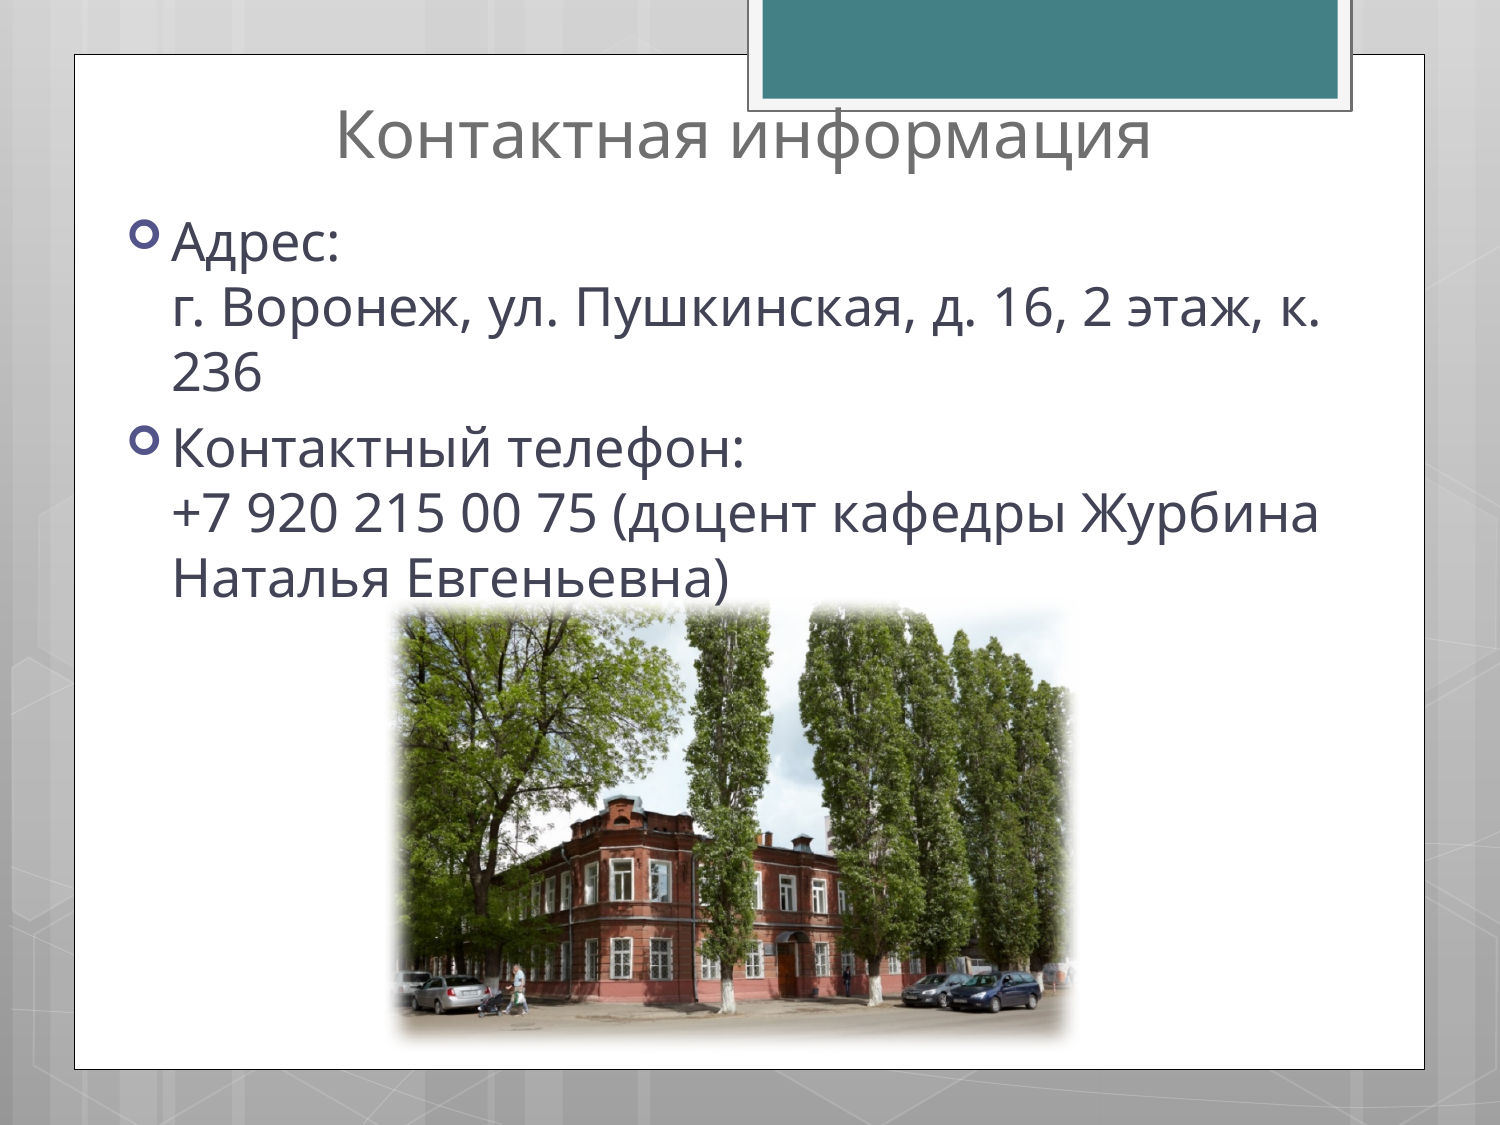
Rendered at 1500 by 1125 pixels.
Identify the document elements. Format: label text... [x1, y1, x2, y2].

title Контактная информация [99, 66, 1389, 180]
list Адрес: г. Воронеж, ул. Пушкинская, д. 16, 2 этаж, к. 236 Контактный телефон: +7 920 215 00 75 (доцент кафедры Журбина Наталья Евгеньевна) [99, 199, 1412, 1074]
picture [383, 596, 1081, 1054]
